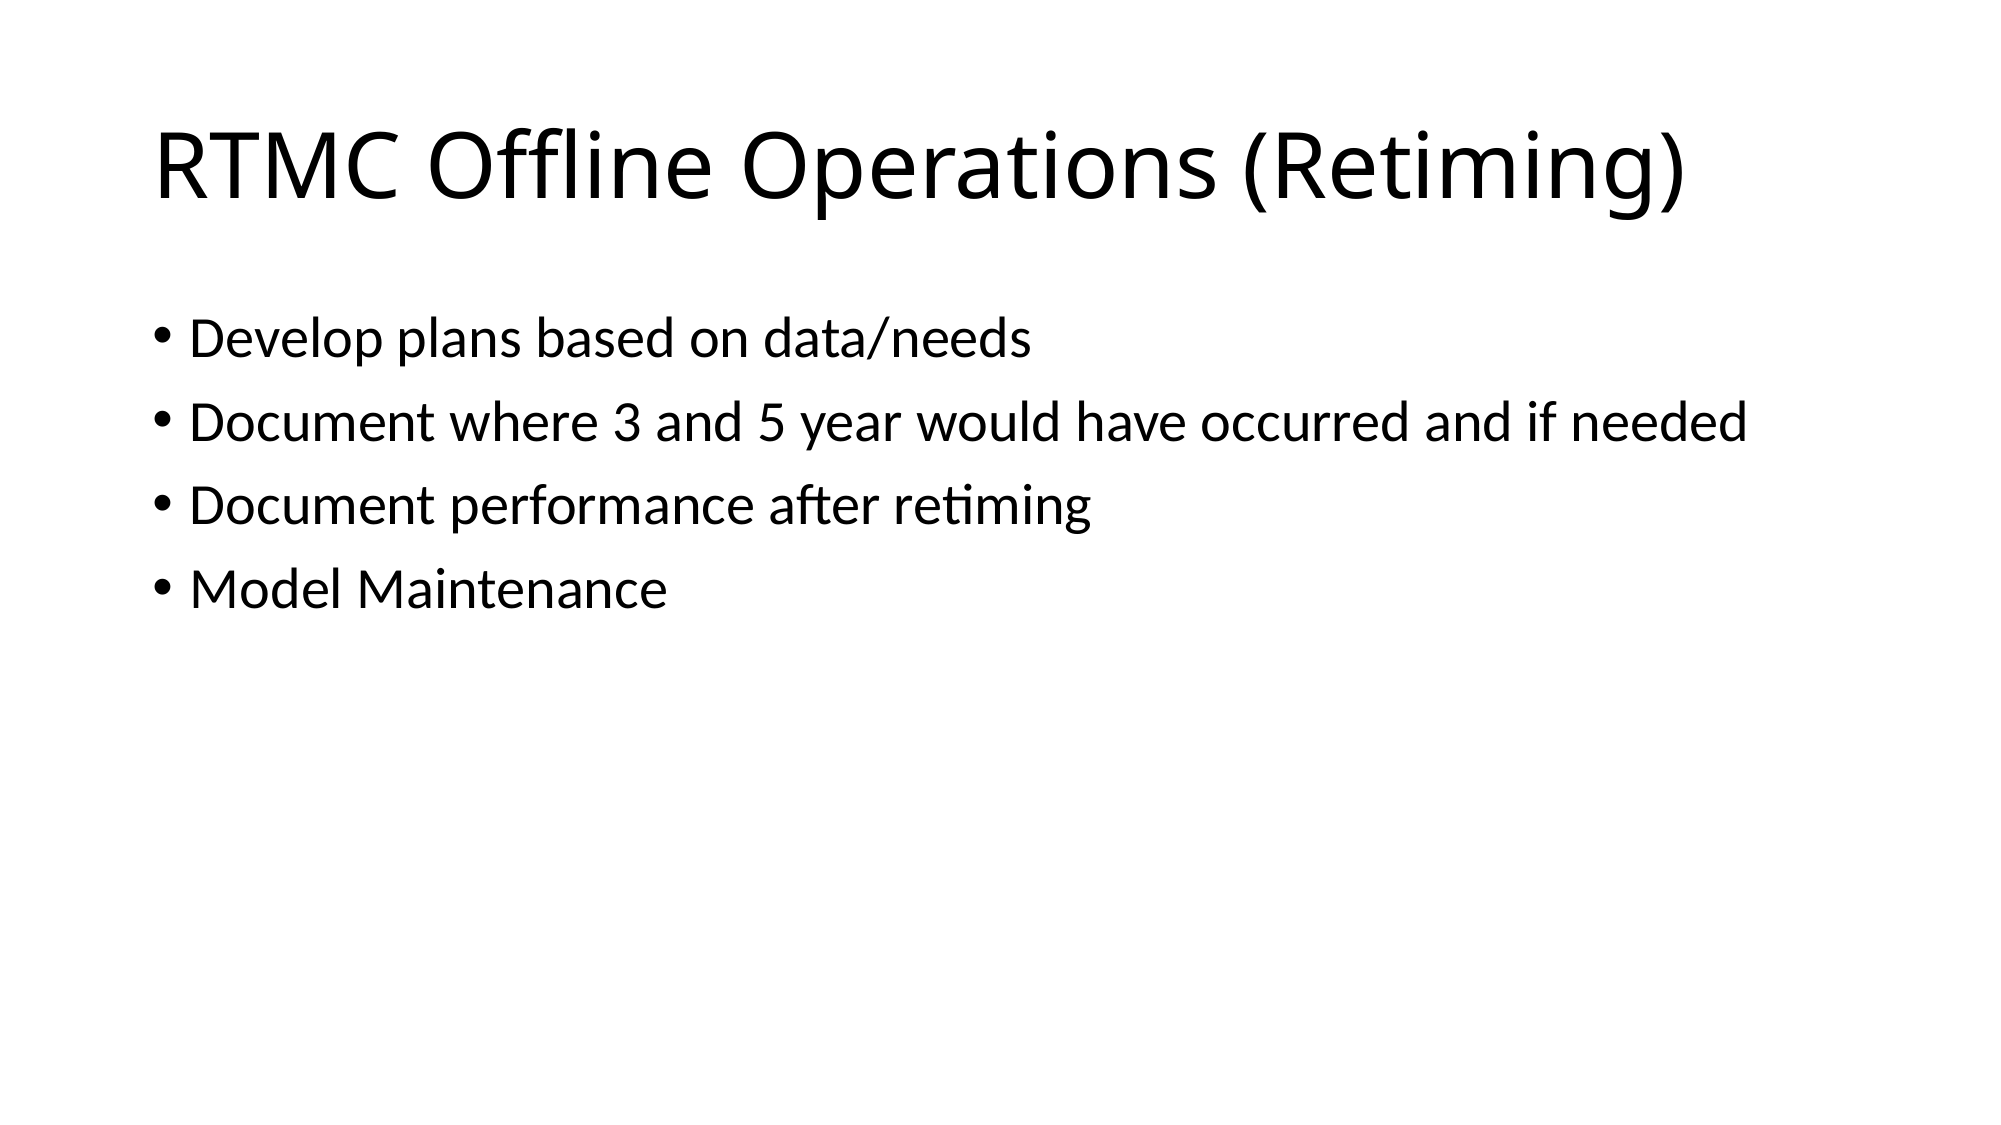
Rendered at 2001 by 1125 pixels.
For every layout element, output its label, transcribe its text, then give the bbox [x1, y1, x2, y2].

list Develop plans based on data/needs Document where 3 and 5 year would have occurred and if needed Document performance after retiming Model Maintenance [137, 299, 1863, 1014]
title RTMC Offline Operations (Retiming) [137, 59, 1863, 278]
